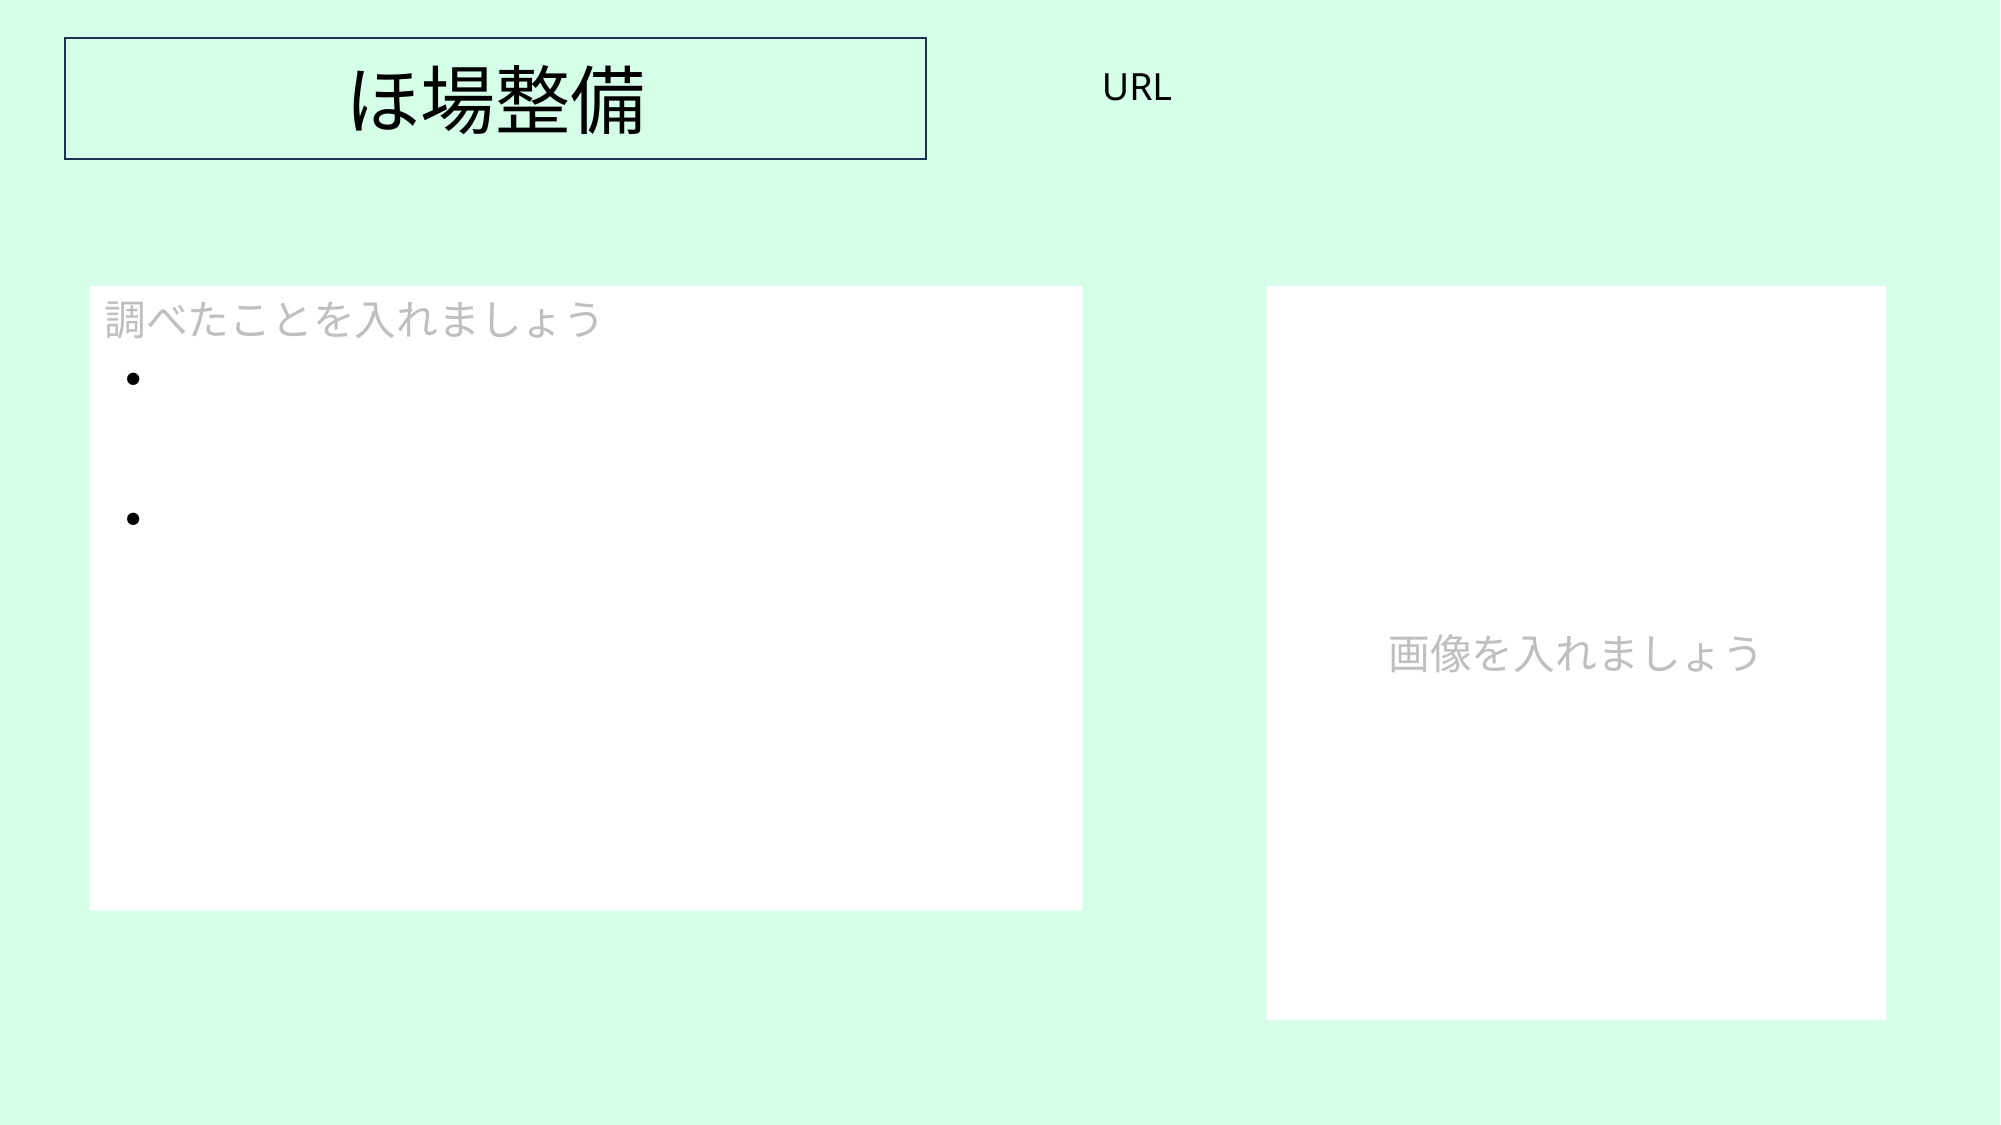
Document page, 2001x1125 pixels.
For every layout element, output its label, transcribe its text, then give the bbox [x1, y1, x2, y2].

text_box ほ場整備 [64, 37, 927, 160]
text_box URL [1087, 55, 1941, 116]
text_box 調べたことを入れましょう ・ ・ [89, 286, 1083, 911]
text_box 画像を入れましょう [1265, 285, 1887, 1022]
